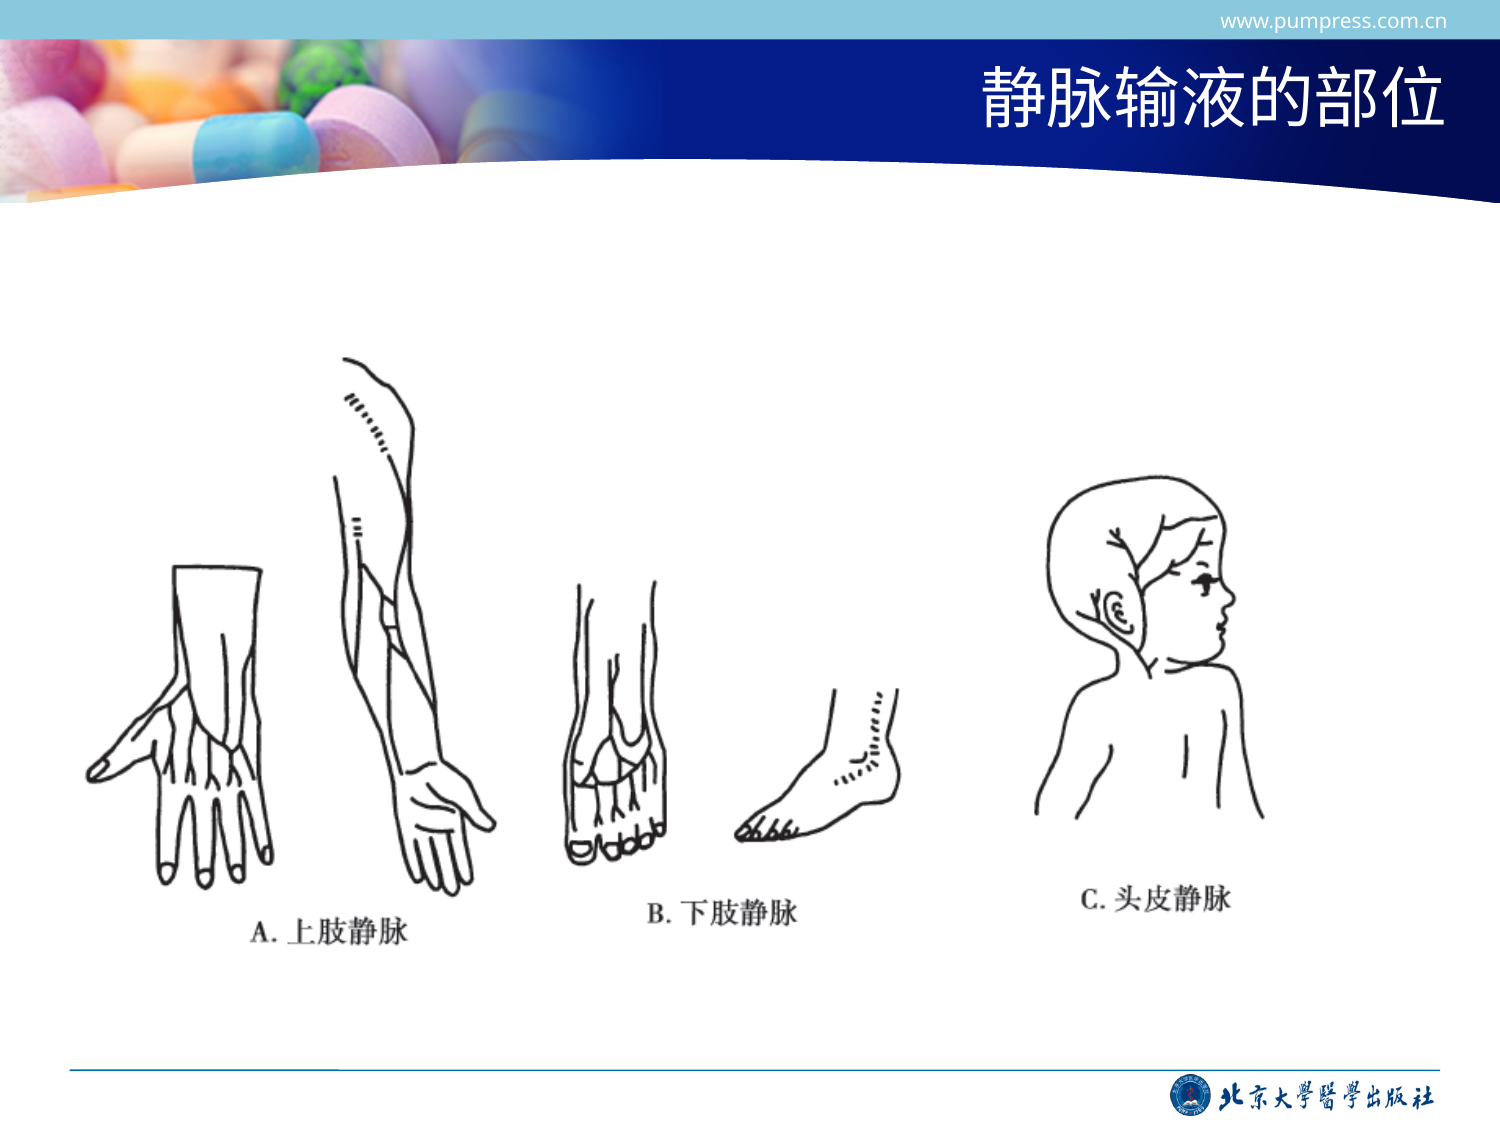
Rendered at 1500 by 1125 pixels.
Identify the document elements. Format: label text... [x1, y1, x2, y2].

slide_number www.pumpress.com.cn [1024, 0, 1463, 38]
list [34, 348, 540, 977]
picture [515, 445, 1359, 948]
picture [1170, 1074, 1436, 1118]
title 静脉输液的部位 [137, 49, 1463, 143]
picture [0, 40, 1500, 203]
